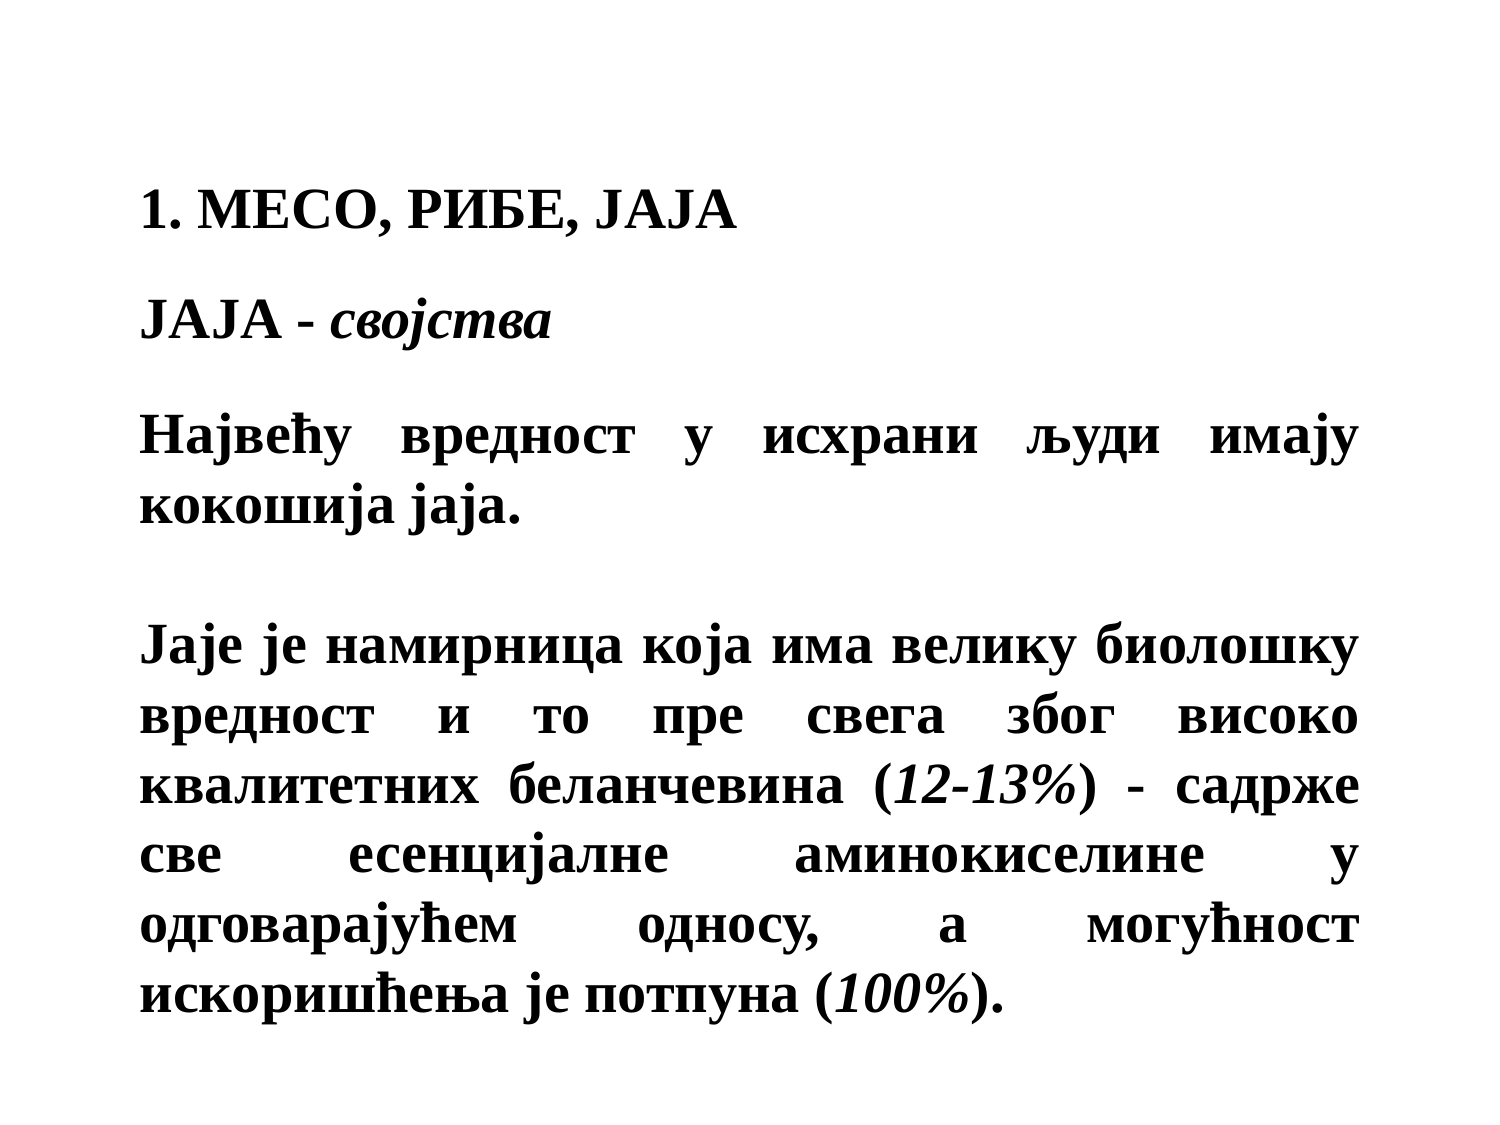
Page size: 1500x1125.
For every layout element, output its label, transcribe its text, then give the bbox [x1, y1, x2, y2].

text_box 1. МЕСО, РИБЕ, ЈАЈА ЈАЈА - својства Највећу вредност у исхрани људи имају кокошија јаја. Јаје је намирница која има велику биолошку вредност и то пре свега због високо квалитетних беланчевина (12-13%) - садрже све есенцијалне аминокиселине у одговарајућем односу, а могућност искоришћења је потпуна (100%). [125, 162, 1375, 1032]
